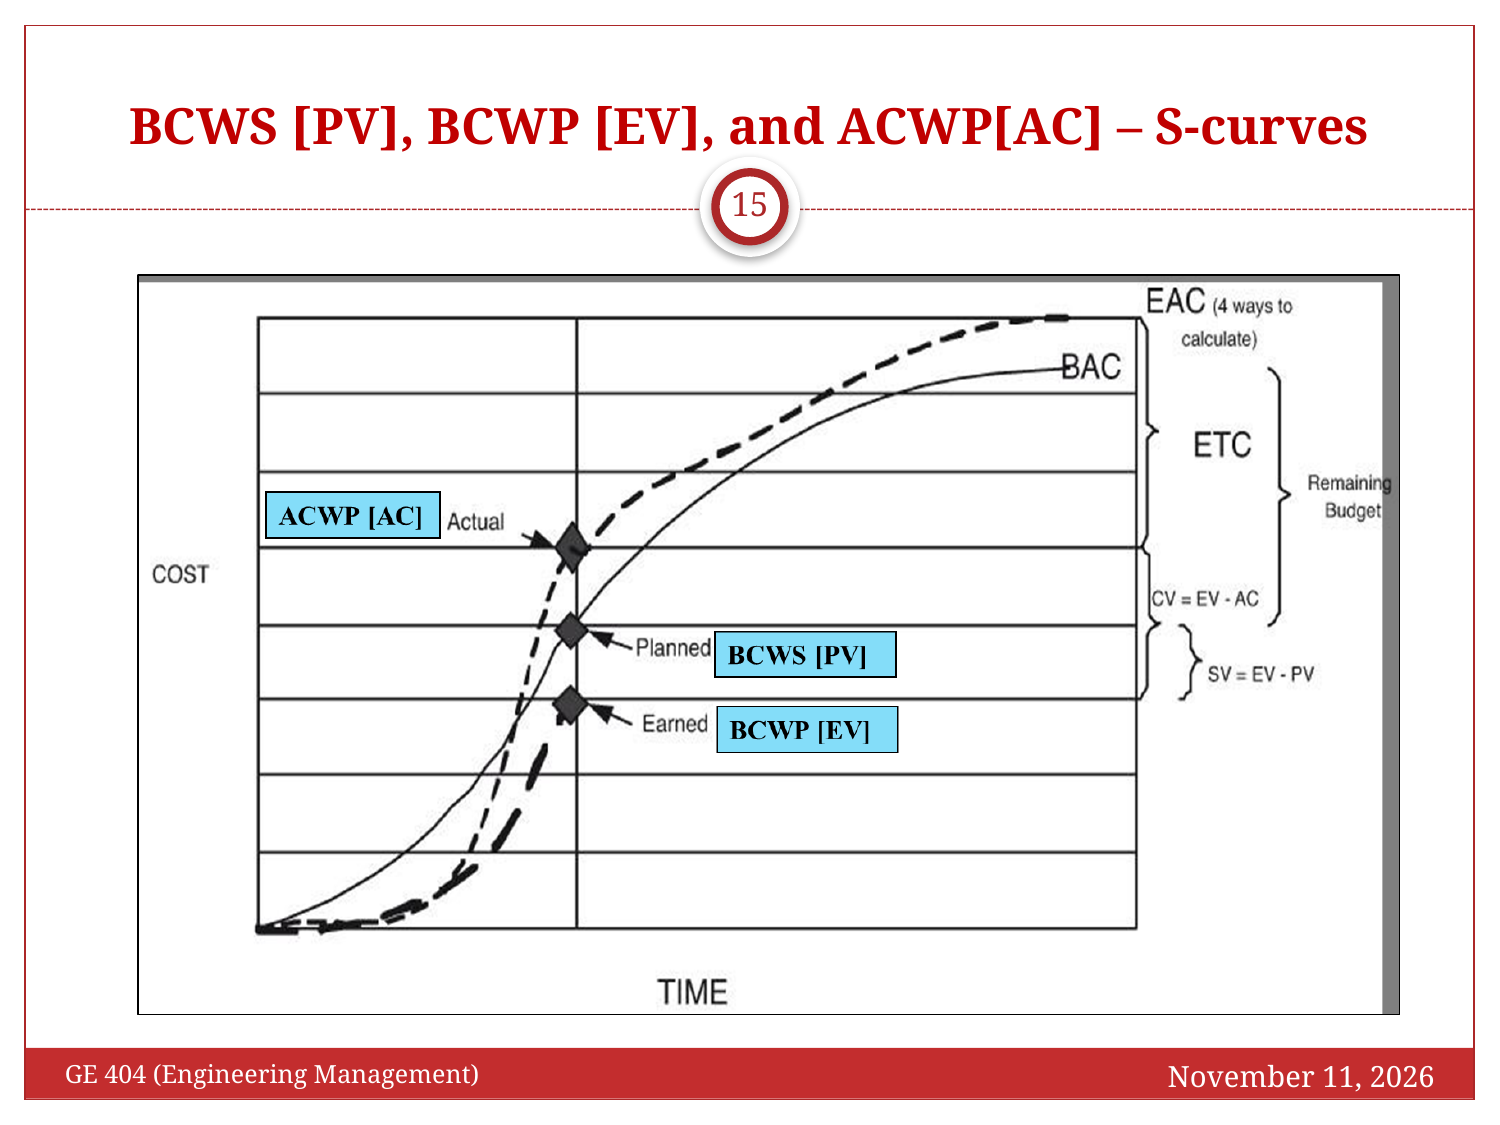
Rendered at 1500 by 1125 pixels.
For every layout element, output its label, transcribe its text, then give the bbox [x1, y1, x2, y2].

title BCWS [PV], BCWP [EV], and ACWP[AC] – S-curves [49, 37, 1450, 162]
footer GE 404 (Engineering Management) [50, 1051, 638, 1112]
slide_number 15 [712, 169, 788, 243]
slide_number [950, 1050, 1450, 1111]
picture [137, 274, 1401, 1015]
